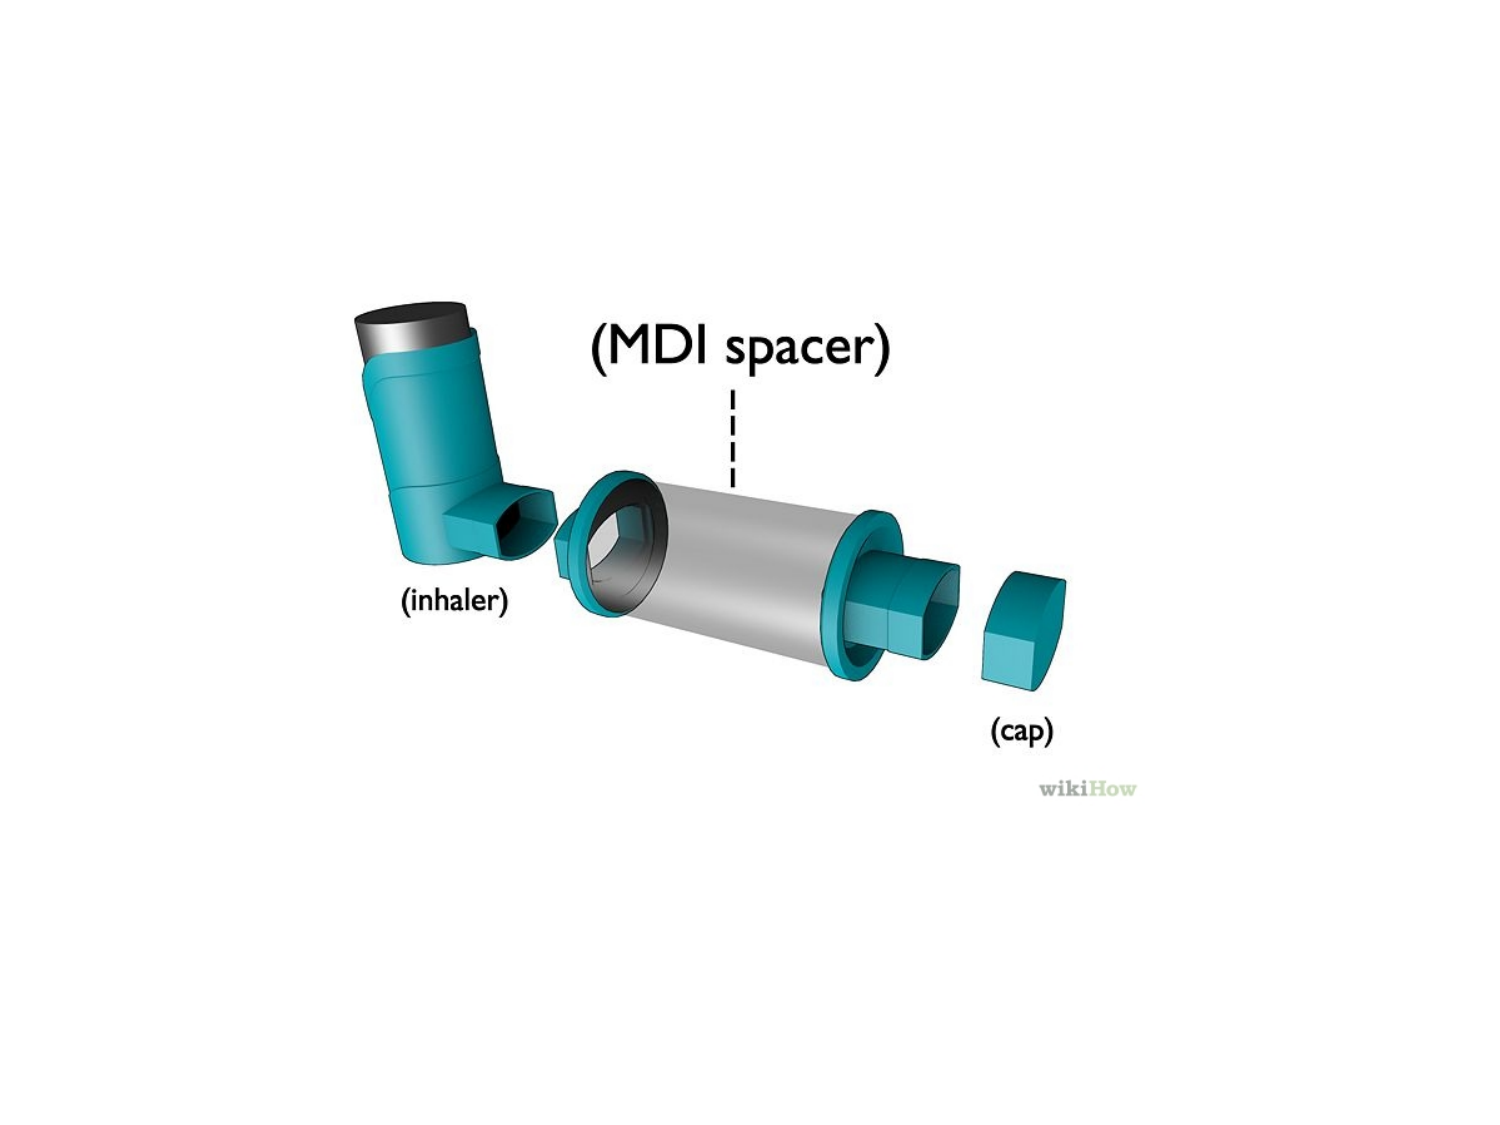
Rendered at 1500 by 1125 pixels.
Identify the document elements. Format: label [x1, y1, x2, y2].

picture [312, 224, 1151, 812]
